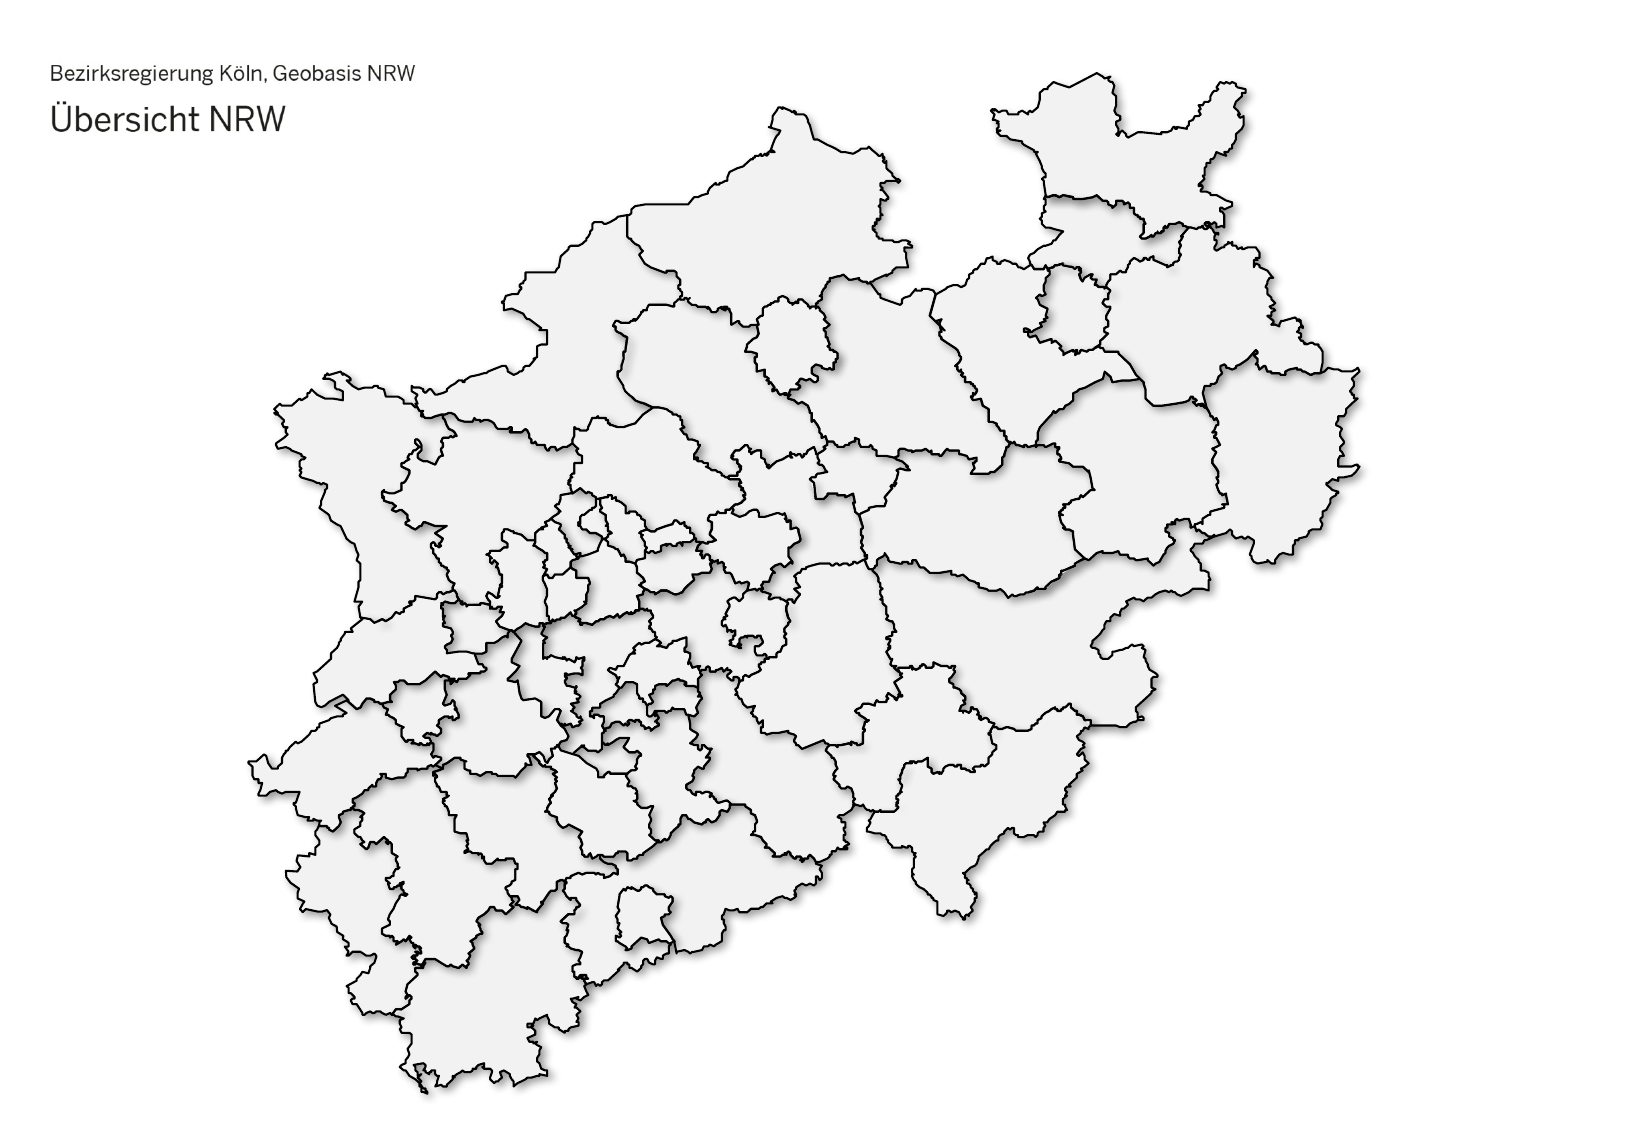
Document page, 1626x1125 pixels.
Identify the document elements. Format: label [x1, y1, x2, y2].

text_box [313, 592, 487, 709]
text_box [635, 550, 712, 590]
text_box [1062, 263, 1077, 270]
text_box [631, 396, 654, 408]
text_box [1097, 222, 1323, 408]
text_box [274, 371, 447, 617]
text_box [615, 885, 675, 951]
text_box [745, 296, 838, 397]
text_box [455, 604, 505, 654]
text_box [776, 575, 794, 597]
text_box [735, 560, 895, 749]
text_box [248, 707, 442, 832]
text_box [533, 518, 581, 575]
text_box [1194, 367, 1360, 564]
text_box [627, 107, 913, 327]
text_box [953, 687, 966, 697]
text_box [859, 456, 1088, 598]
text_box [613, 299, 821, 473]
text_box [1106, 287, 1111, 295]
text_box [829, 741, 863, 748]
text_box [399, 899, 589, 1094]
text_box [486, 529, 544, 632]
text_box [1047, 390, 1221, 566]
text_box [411, 215, 678, 451]
text_box [649, 575, 758, 681]
text_box [617, 344, 627, 377]
text_box [878, 531, 1211, 728]
text_box [1061, 558, 1085, 574]
text_box [555, 621, 651, 753]
text_box [551, 493, 597, 552]
text_box [442, 640, 569, 778]
text_box [525, 635, 585, 728]
text_box [568, 407, 741, 540]
text_box [1028, 203, 1180, 281]
text_box [659, 691, 702, 717]
text_box [798, 287, 1007, 474]
text_box [439, 590, 452, 595]
text_box [866, 703, 1089, 920]
text_box [613, 720, 732, 841]
text_box [990, 73, 1246, 239]
text_box [1075, 710, 1091, 726]
text_box [542, 567, 591, 624]
text_box [598, 495, 647, 559]
picture [49, 61, 418, 135]
text_box [721, 593, 786, 658]
text_box [613, 326, 628, 338]
text_box [598, 752, 634, 771]
text_box [702, 681, 852, 862]
text_box [610, 694, 659, 731]
text_box [809, 479, 816, 498]
text_box [382, 425, 576, 602]
text_box [786, 601, 791, 625]
text_box [385, 685, 459, 746]
text_box [354, 780, 514, 968]
text_box [639, 520, 695, 554]
text_box [608, 637, 703, 706]
text_box [825, 662, 995, 812]
text_box [644, 588, 683, 595]
text_box [533, 744, 659, 861]
text_box [708, 507, 798, 591]
text_box [583, 538, 642, 625]
text_box [929, 256, 1141, 448]
text_box [562, 815, 822, 986]
text_box [391, 1009, 402, 1015]
text_box [809, 446, 897, 515]
text_box [285, 821, 413, 1015]
text_box [728, 445, 861, 568]
text_box [560, 905, 581, 922]
text_box [1049, 274, 1105, 349]
text_box [435, 770, 600, 913]
